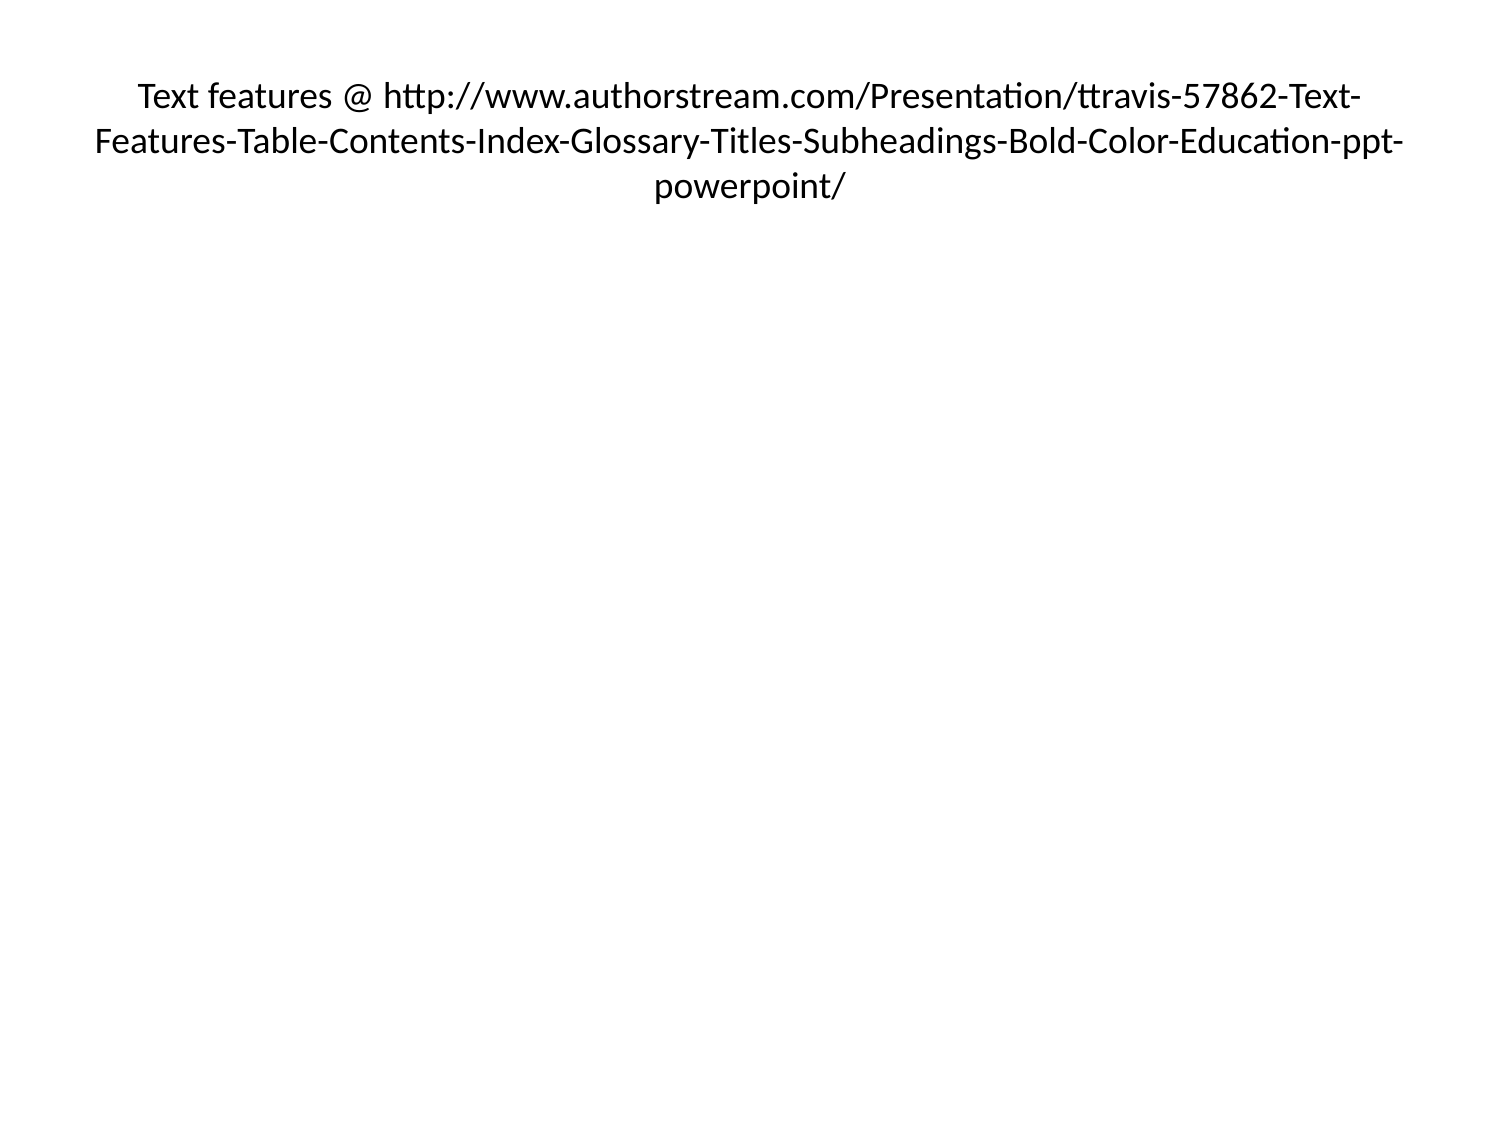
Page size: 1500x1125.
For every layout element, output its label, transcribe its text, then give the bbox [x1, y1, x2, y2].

title Text features @ http://www.authorstream.com/Presentation/ttravis-57862-Text-Features-Table-Contents-Index-Glossary-Titles-Subheadings-Bold-Color-Education-ppt-powerpoint/ [75, 45, 1425, 233]
